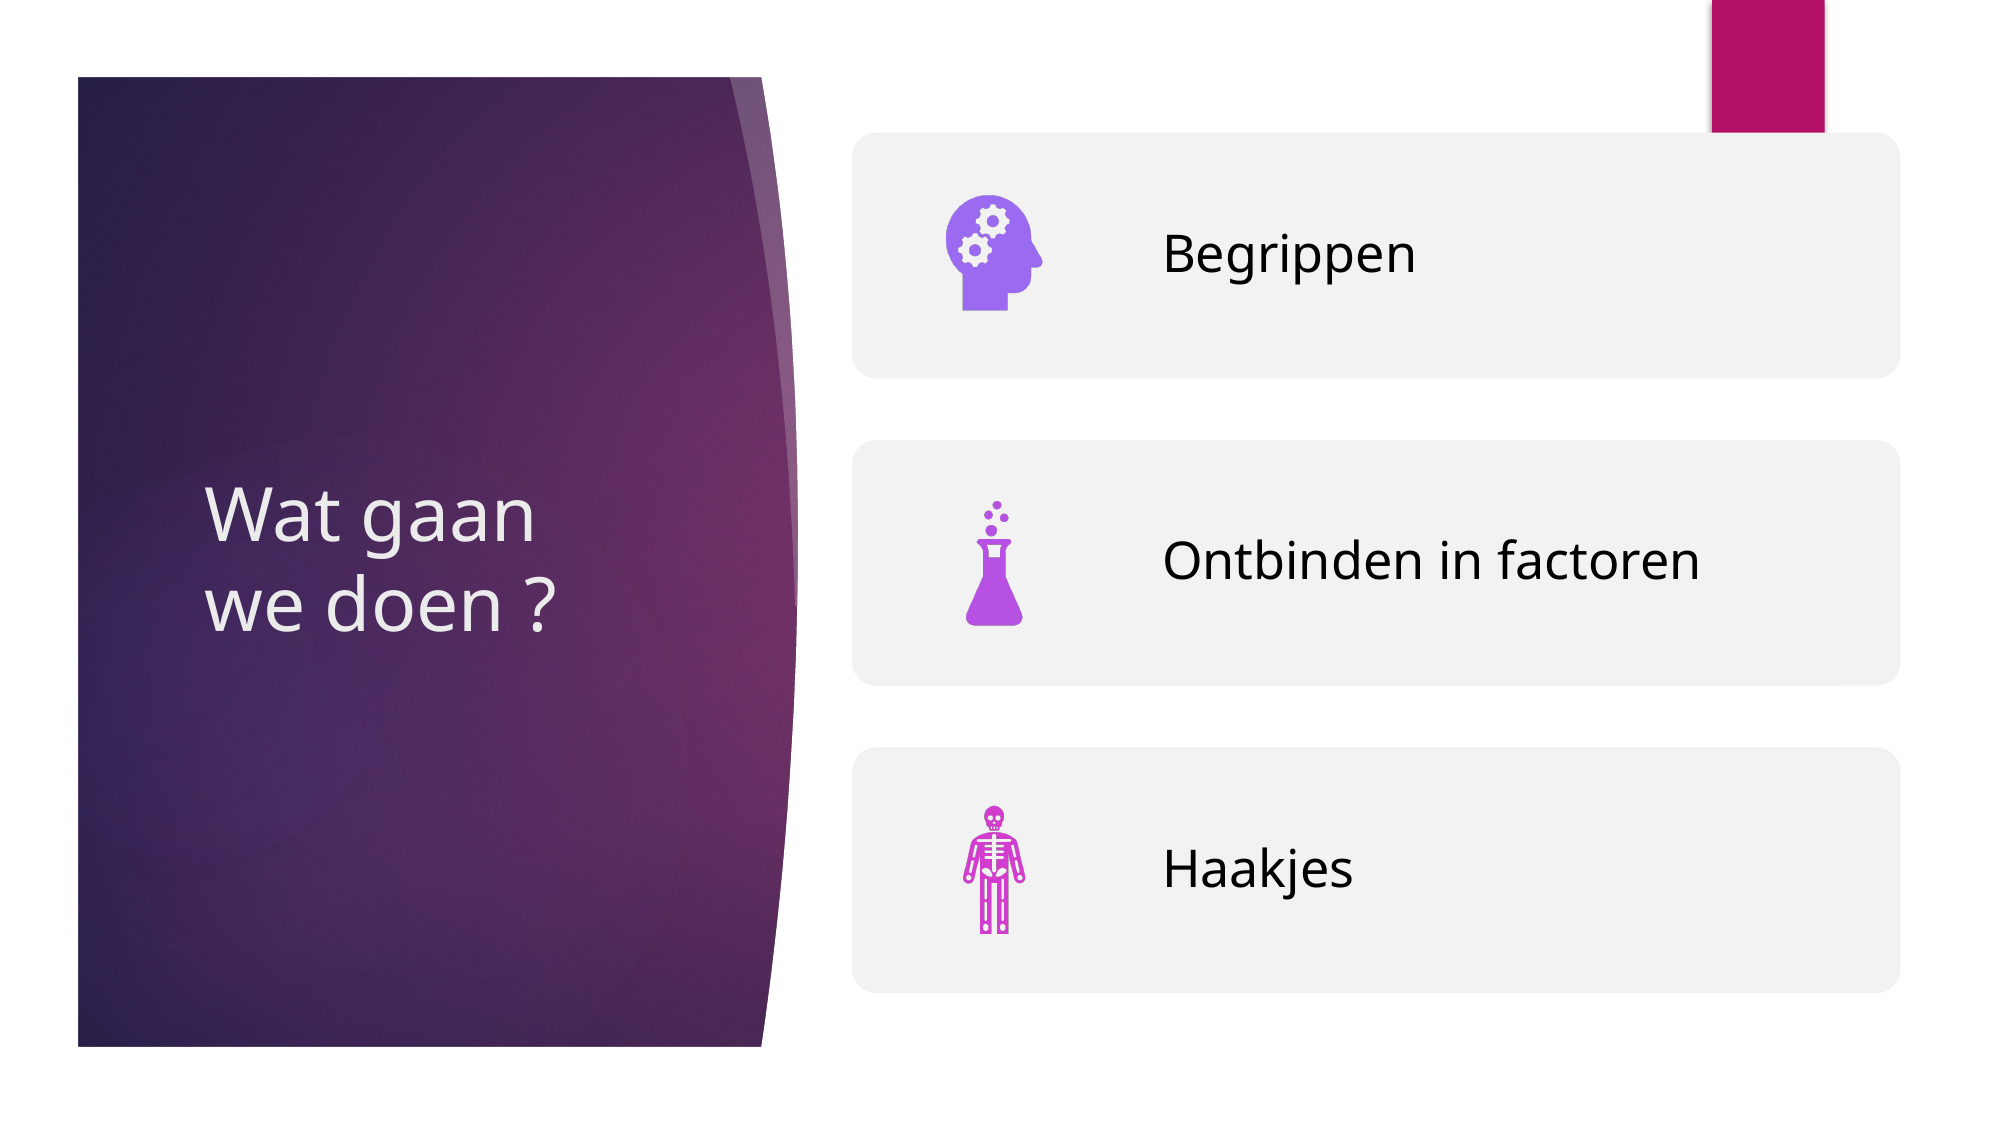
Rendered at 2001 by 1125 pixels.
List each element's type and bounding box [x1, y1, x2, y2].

list [851, 132, 1901, 994]
text_box [0, 0, 2000, 1125]
